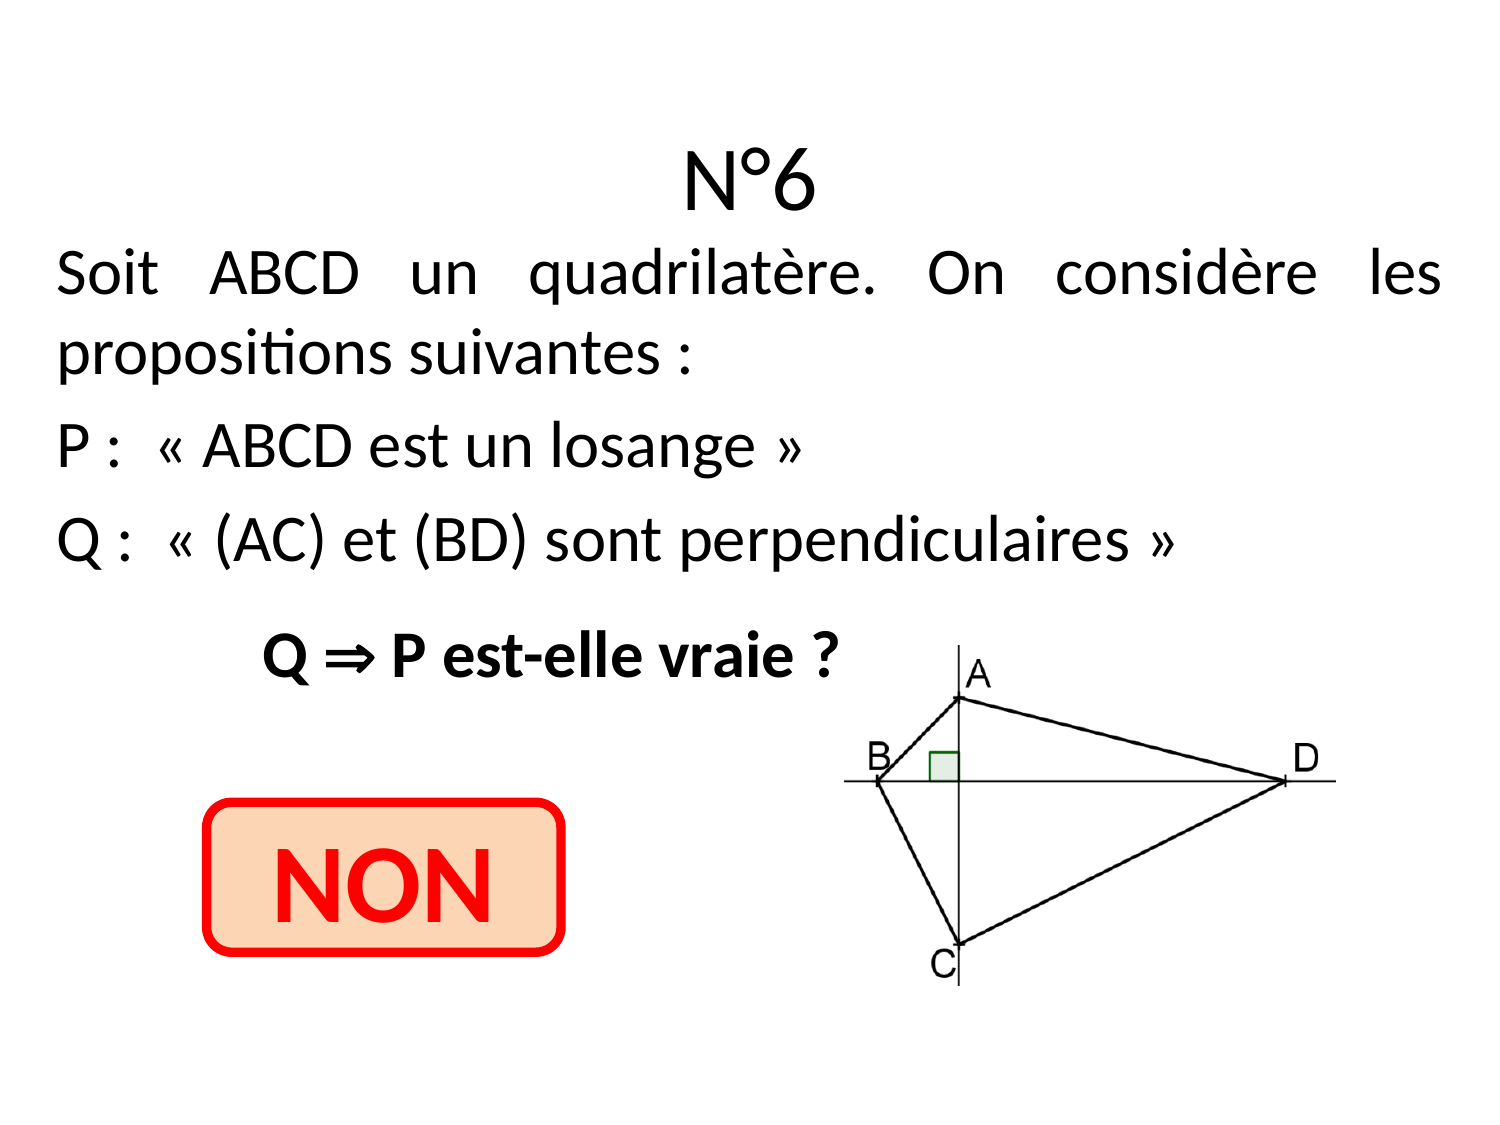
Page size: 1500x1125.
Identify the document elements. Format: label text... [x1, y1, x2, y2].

list Soit ABCD un quadrilatère. On considère les propositions suivantes : P : « ABCD est un losange » Q : « (AC) et (BD) sont perpendiculaires » Q  P est-elle vraie ? [41, 244, 1459, 716]
picture [844, 644, 1336, 986]
text_box NON [204, 800, 564, 955]
text_box N°6 [0, 104, 1500, 244]
